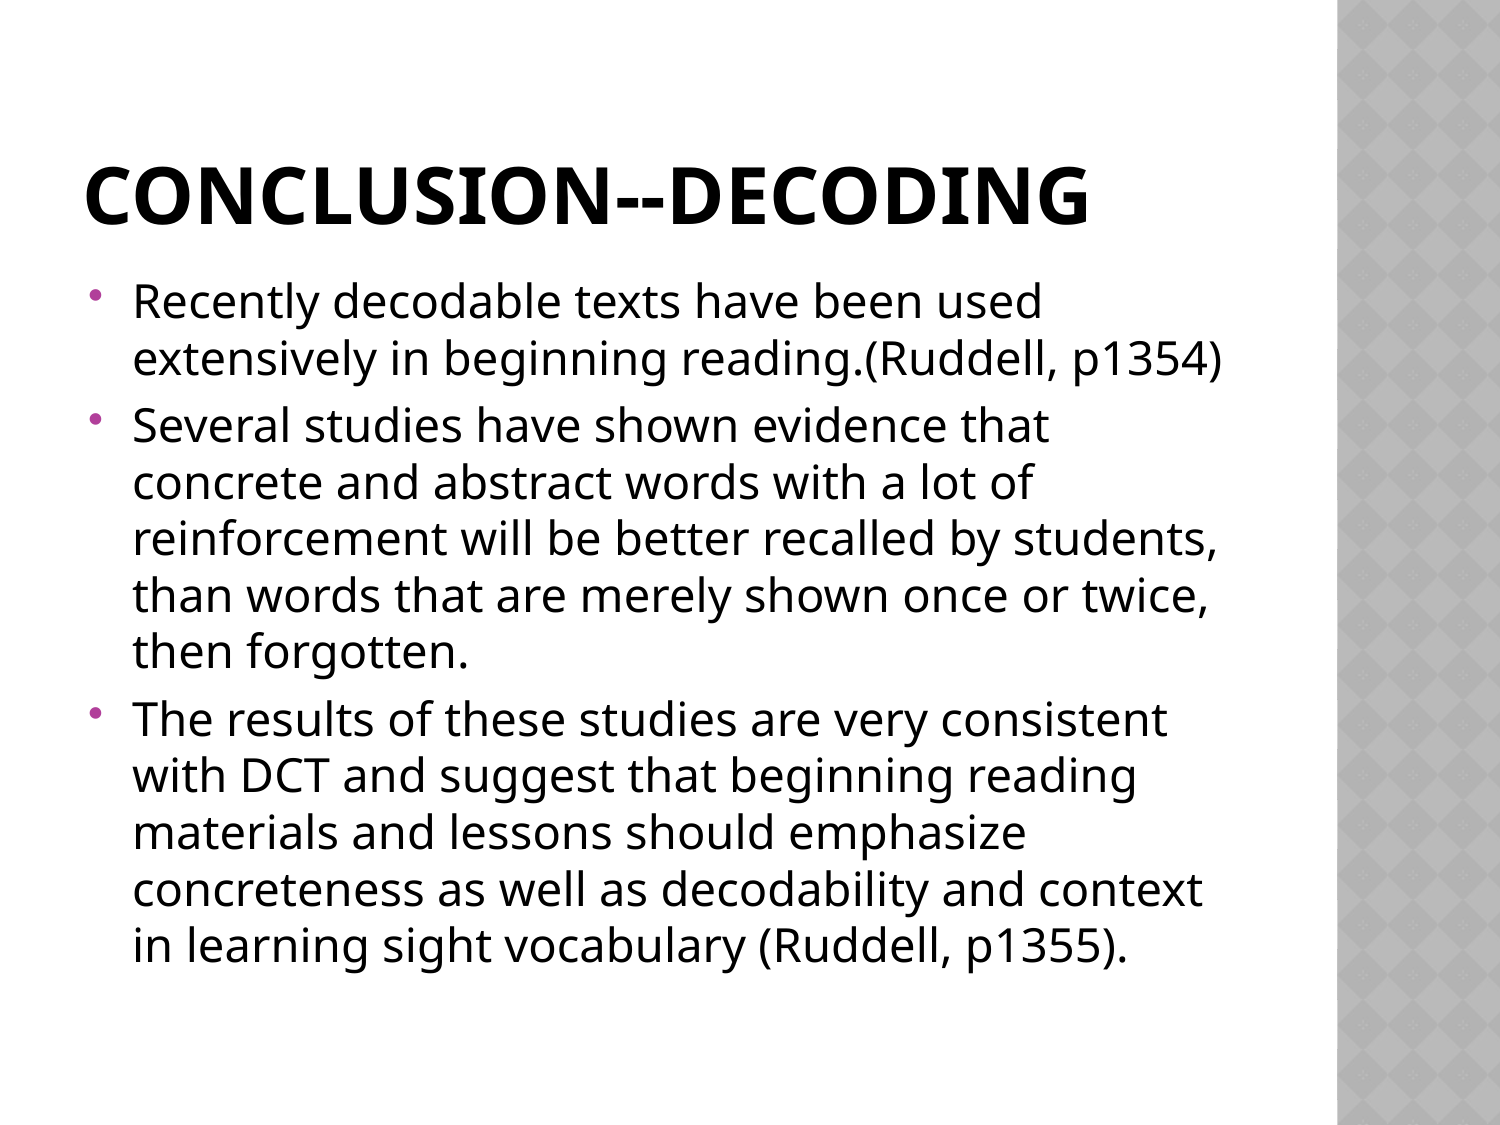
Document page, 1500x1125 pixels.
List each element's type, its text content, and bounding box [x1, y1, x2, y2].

title Conclusion--decoding [75, 52, 1263, 240]
list Recently decodable texts have been used extensively in beginning reading.(Ruddell, p1354) Several studies have shown evidence that concrete and abstract words with a lot of reinforcement will be better recalled by students, than words that are merely shown once or twice, then forgotten. The results of these studies are very consistent with DCT and suggest that beginning reading materials and lessons should emphasize concreteness as well as decodability and context in learning sight vocabulary (Ruddell, p1355). [75, 264, 1263, 1059]
